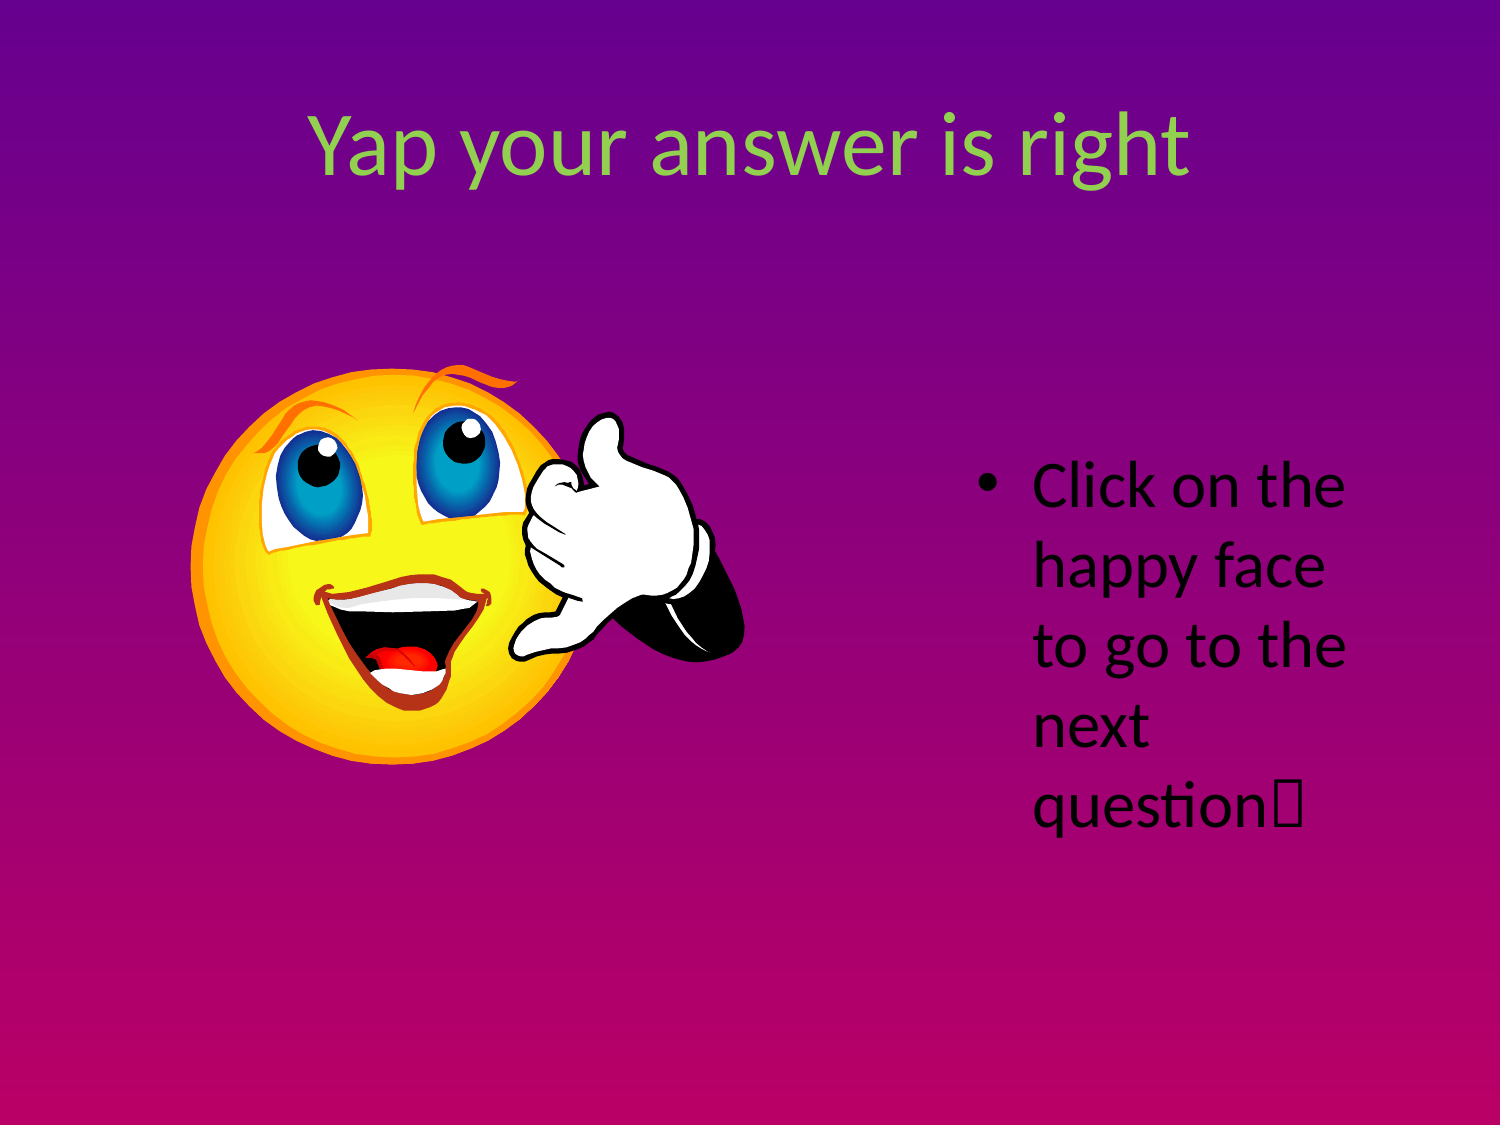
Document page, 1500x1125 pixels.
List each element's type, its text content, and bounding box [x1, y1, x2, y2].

list Click on the happy face to go to the next question [960, 433, 1409, 1036]
title Yap your answer is right [75, 45, 1425, 233]
picture [188, 362, 747, 767]
